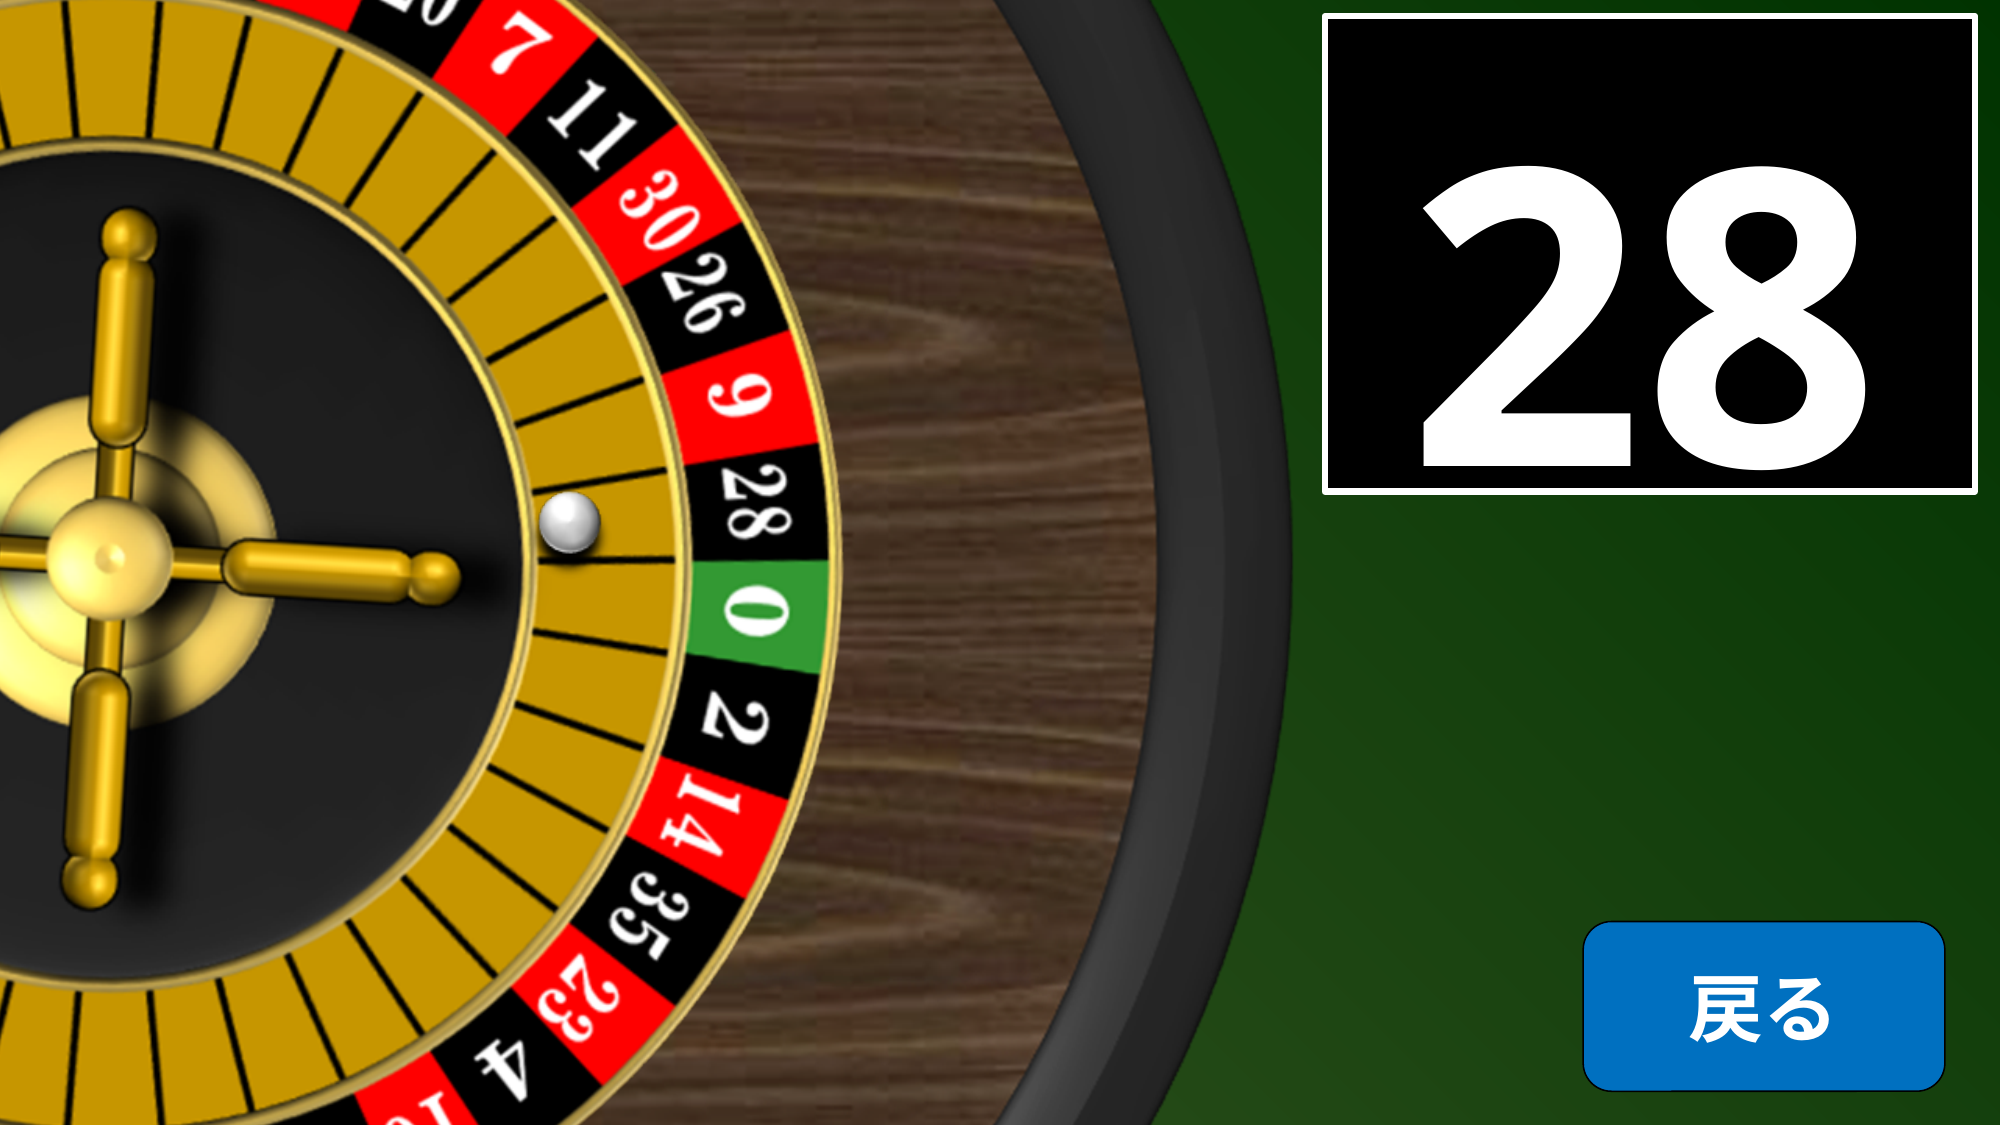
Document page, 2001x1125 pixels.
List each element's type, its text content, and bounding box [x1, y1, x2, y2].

text_box 28 [1392, 44, 1896, 558]
text_box [1324, 16, 1975, 492]
picture [0, 0, 1297, 1125]
text_box 戻る [1583, 921, 1945, 1092]
